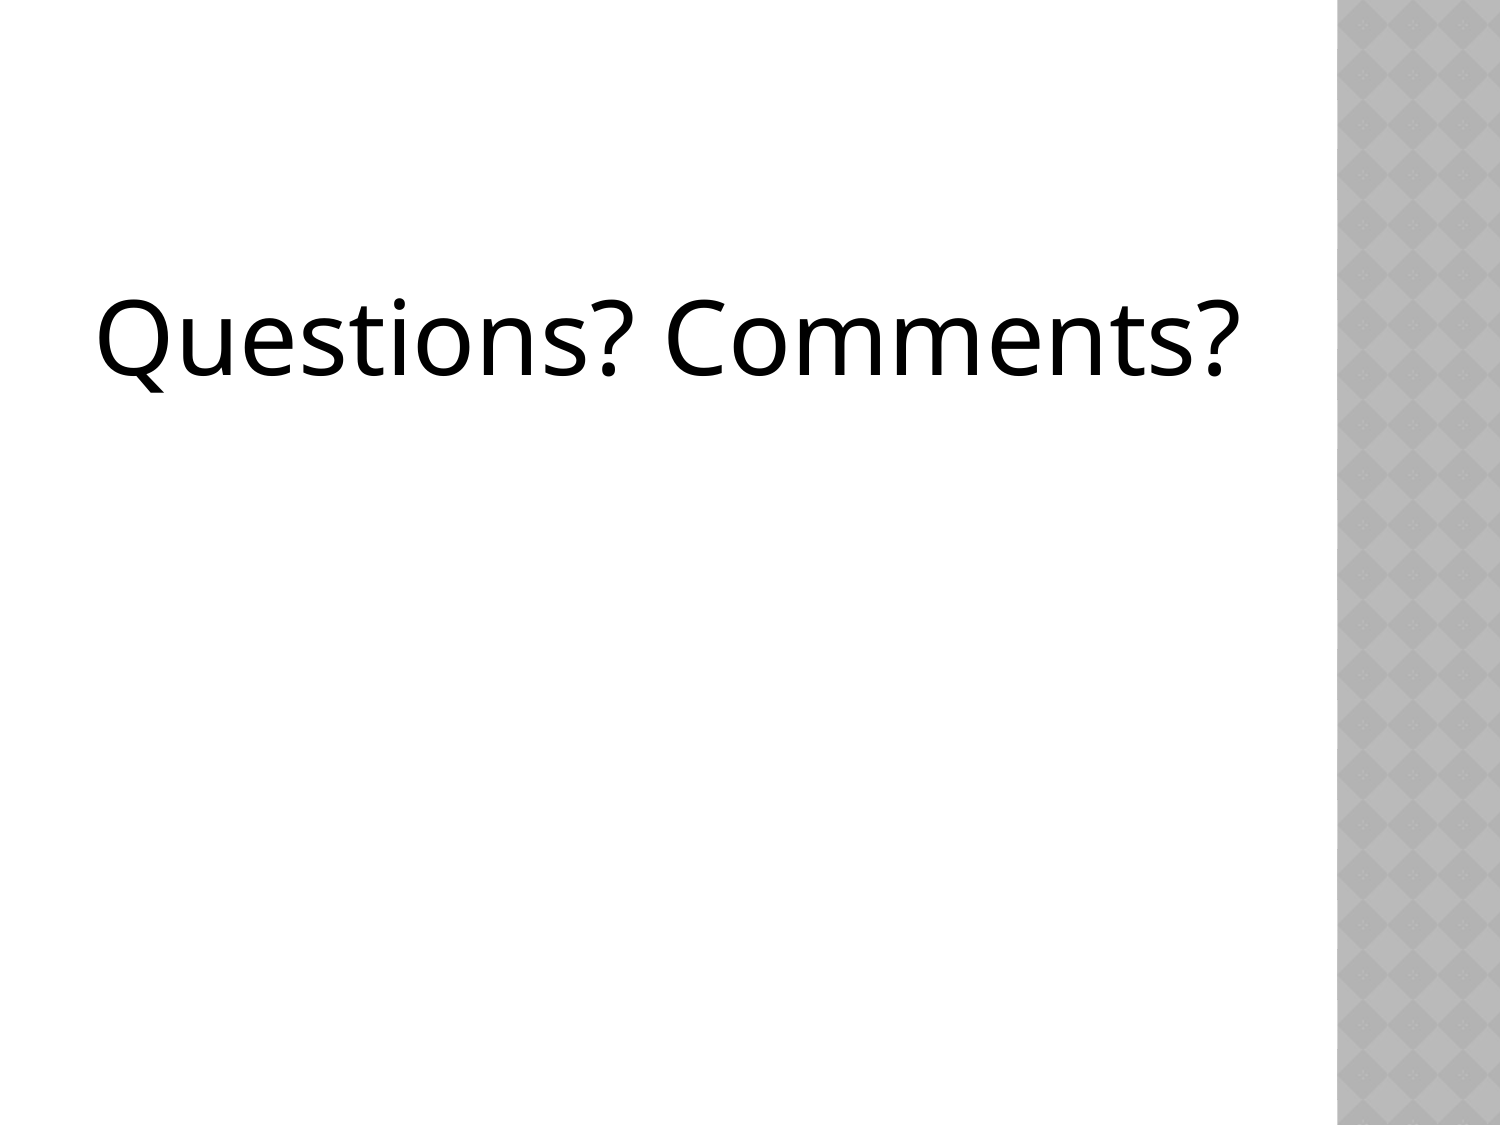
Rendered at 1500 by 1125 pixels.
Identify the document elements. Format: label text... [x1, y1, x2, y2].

list Questions? Comments? [75, 264, 1263, 1059]
